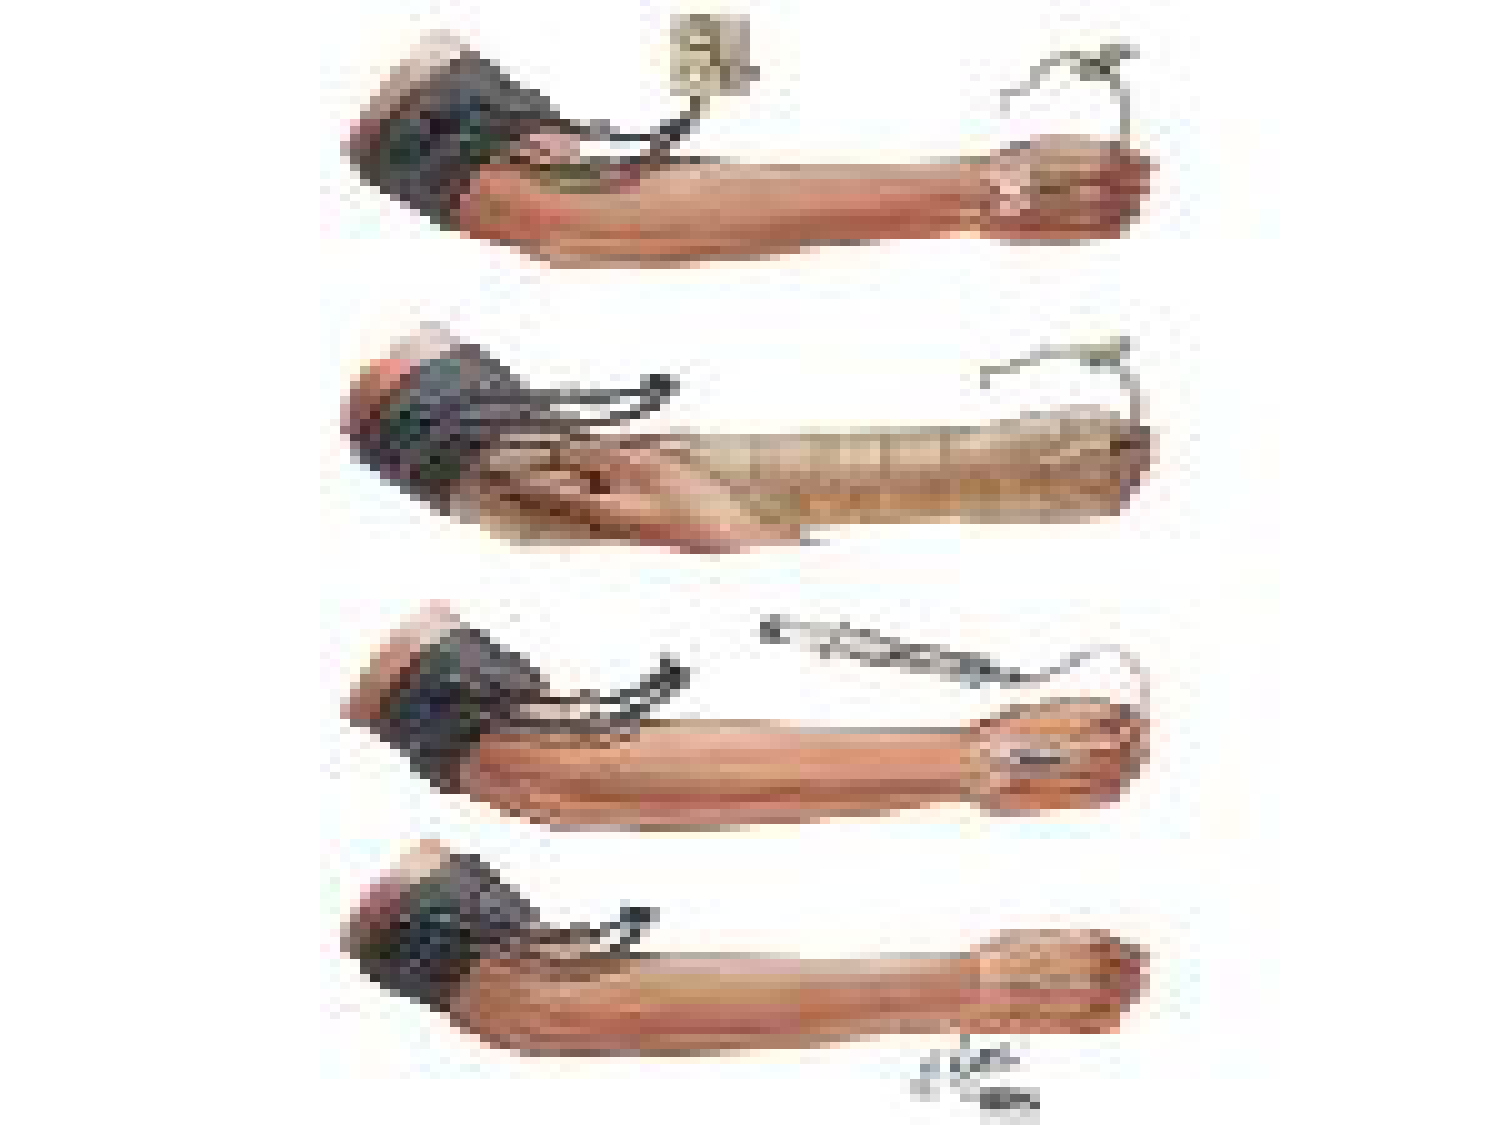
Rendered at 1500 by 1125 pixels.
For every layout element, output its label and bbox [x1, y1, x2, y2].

list [0, 0, 1500, 1125]
